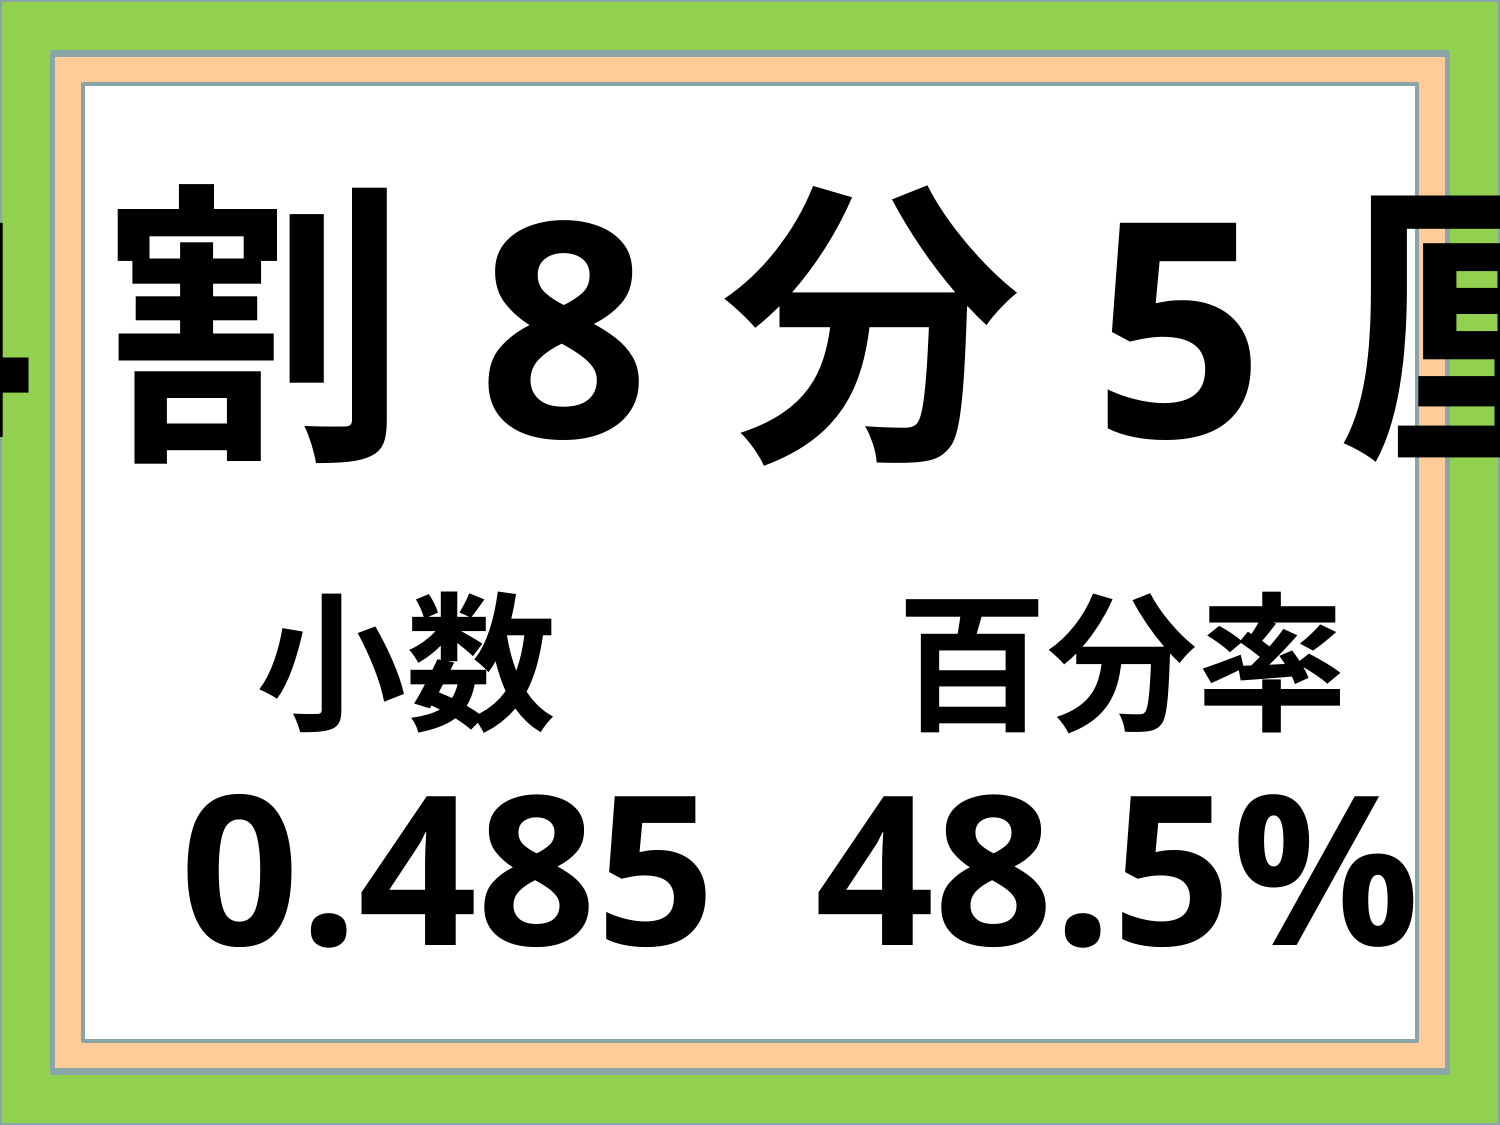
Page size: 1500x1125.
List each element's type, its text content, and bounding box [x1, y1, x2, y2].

text_box 百分率 [882, 573, 1485, 757]
text_box 48.5% [816, 716, 1420, 994]
text_box 0.485 [146, 716, 750, 994]
text_box 4割8分5厘 [177, 89, 1323, 546]
text_box 小数 [146, 573, 667, 757]
